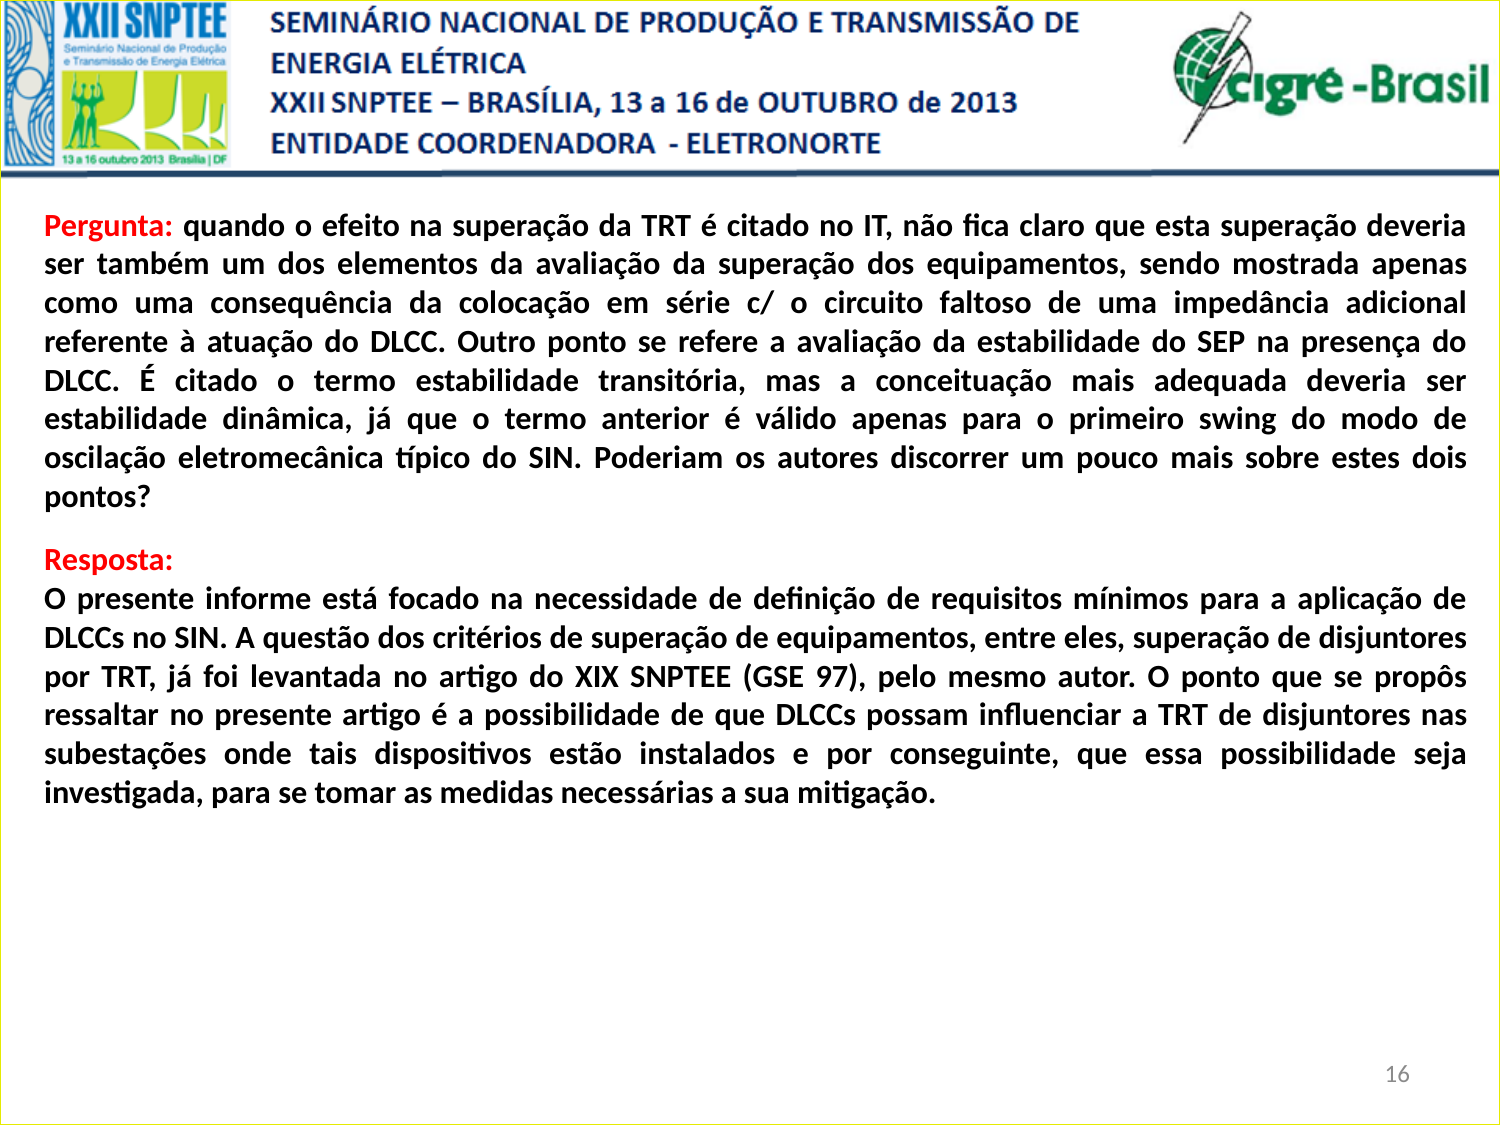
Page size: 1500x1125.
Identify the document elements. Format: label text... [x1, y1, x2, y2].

slide_number 16 [1074, 1042, 1425, 1103]
text_box Pergunta: quando o efeito na superação da TRT é citado no IT, não fica claro que esta superação deveria ser também um dos elementos da avaliação da superação dos equipamentos, sendo mostrada apenas como uma consequência da colocação em série c/ o circuito faltoso de uma impedância adicional referente à atuação do DLCC. Outro ponto se refere a avaliação da estabilidade do SEP na presença do DLCC. É citado o termo estabilidade transitória, mas a conceituação mais adequada deveria ser estabilidade dinâmica, já que o termo anterior é válido apenas para o primeiro swing do modo de oscilação eletromecânica típico do SIN. Poderiam os autores discorrer um pouco mais sobre estes dois pontos? Resposta: O presente informe está focado na necessidade de definição de requisitos mínimos para a aplicação de DLCCs no SIN. A questão dos critérios de superação de equipamentos, entre eles, superação de disjuntores por TRT, já foi levantada no artigo do XIX SNPTEE (GSE 97), pelo mesmo autor. O ponto que se propôs ressaltar no presente artigo é a possibilidade de que DLCCs possam influenciar a TRT de disjuntores nas subestações onde tais dispositivos estão instalados e por conseguinte, que essa possibilidade seja investigada, para se tomar as medidas necessárias a sua mitigação. [29, 196, 1483, 818]
text_box [0, 0, 1500, 1125]
